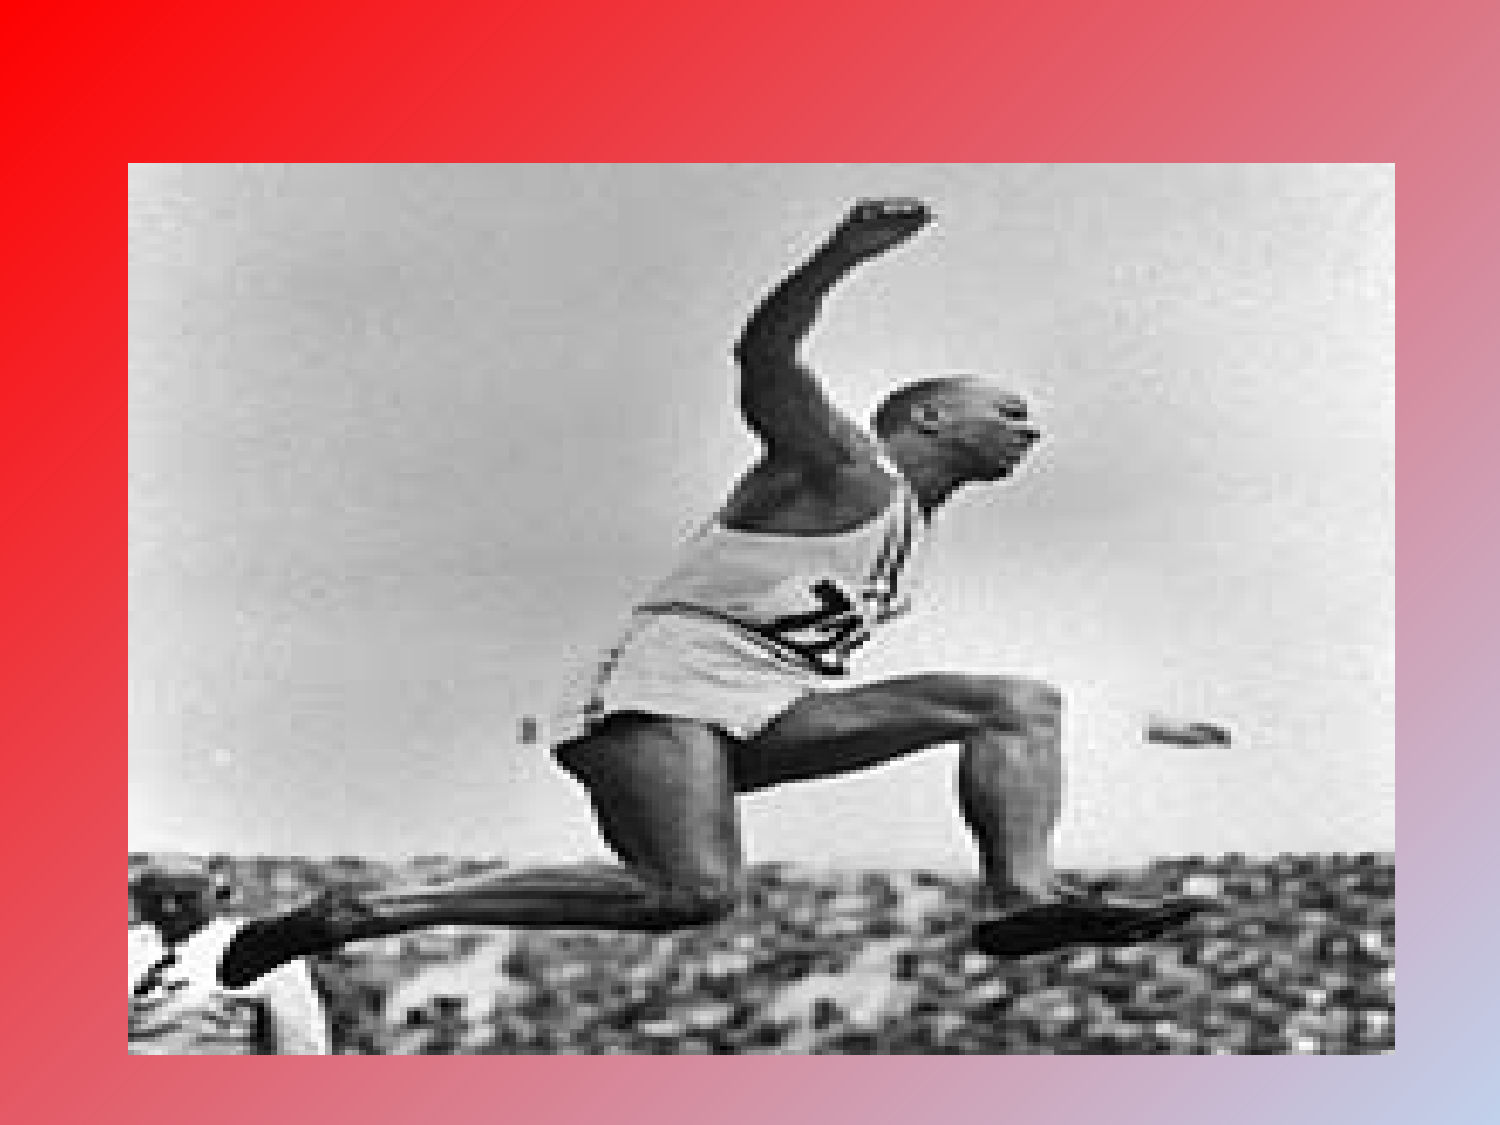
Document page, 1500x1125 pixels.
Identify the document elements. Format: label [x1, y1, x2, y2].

list [128, 163, 1395, 1055]
